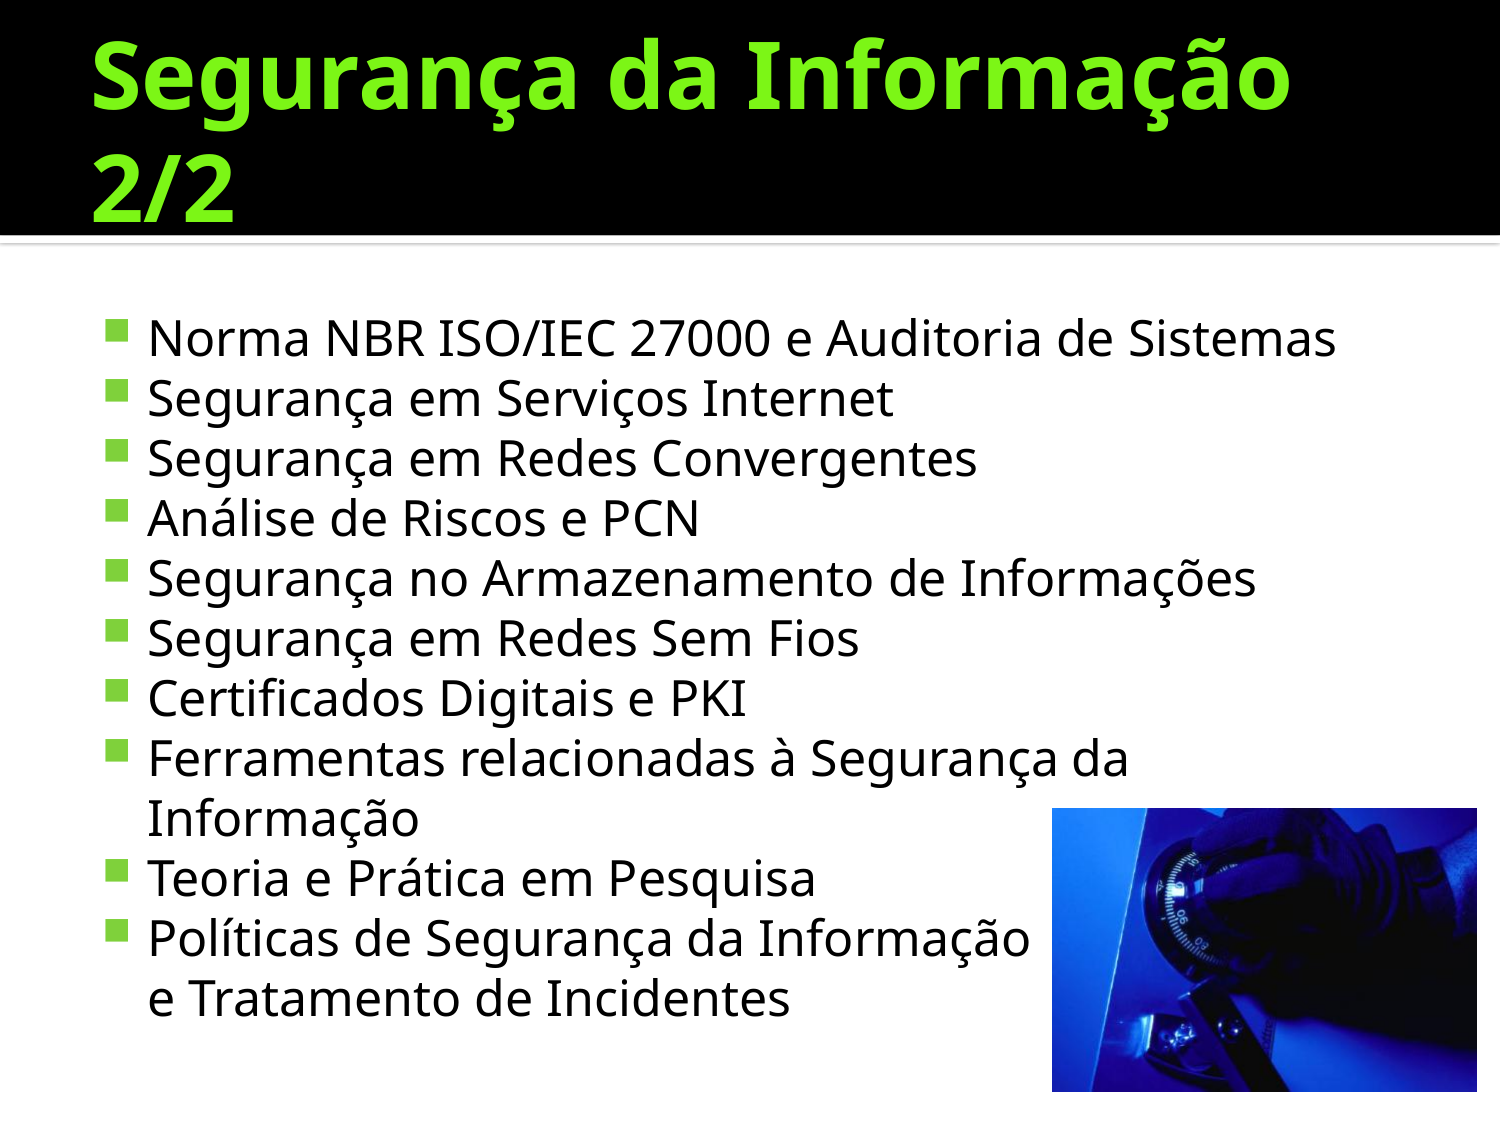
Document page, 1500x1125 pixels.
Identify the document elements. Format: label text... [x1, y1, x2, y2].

picture [1052, 808, 1477, 1092]
title Segurança da Informação 2/2 [75, 25, 1425, 231]
list Norma NBR ISO/IEC 27000 e Auditoria de Sistemas Segurança em Serviços Internet Segurança em Redes Convergentes Análise de Riscos e PCN Segurança no Armazenamento de Informações Segurança em Redes Sem Fios Certificados Digitais e PKI Ferramentas relacionadas à Segurança da Informação Teoria e Prática em Pesquisa Políticas de Segurança da Informação e Tratamento de Incidentes [75, 291, 1425, 1050]
